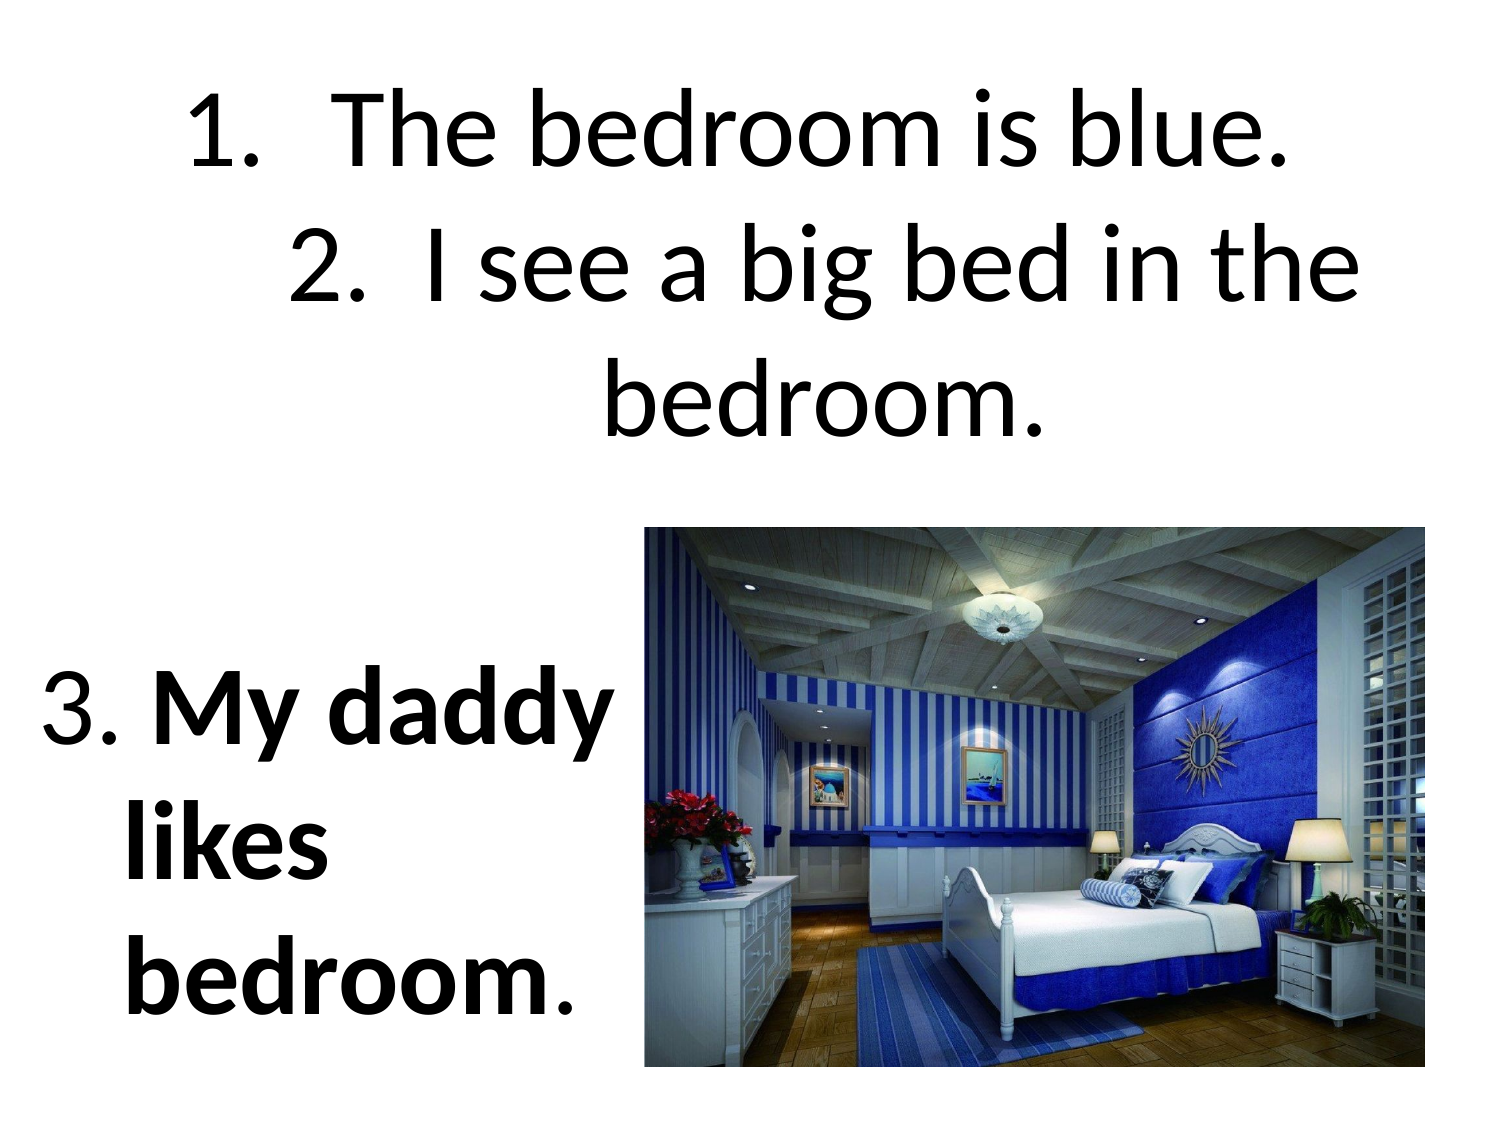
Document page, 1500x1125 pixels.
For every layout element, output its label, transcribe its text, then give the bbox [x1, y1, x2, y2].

title The bedroom is blue. 2. I see a big bed in the bedroom. [75, 45, 1425, 469]
list 3. My daddy likes bedroom. [23, 492, 645, 1067]
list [644, 527, 1426, 1067]
